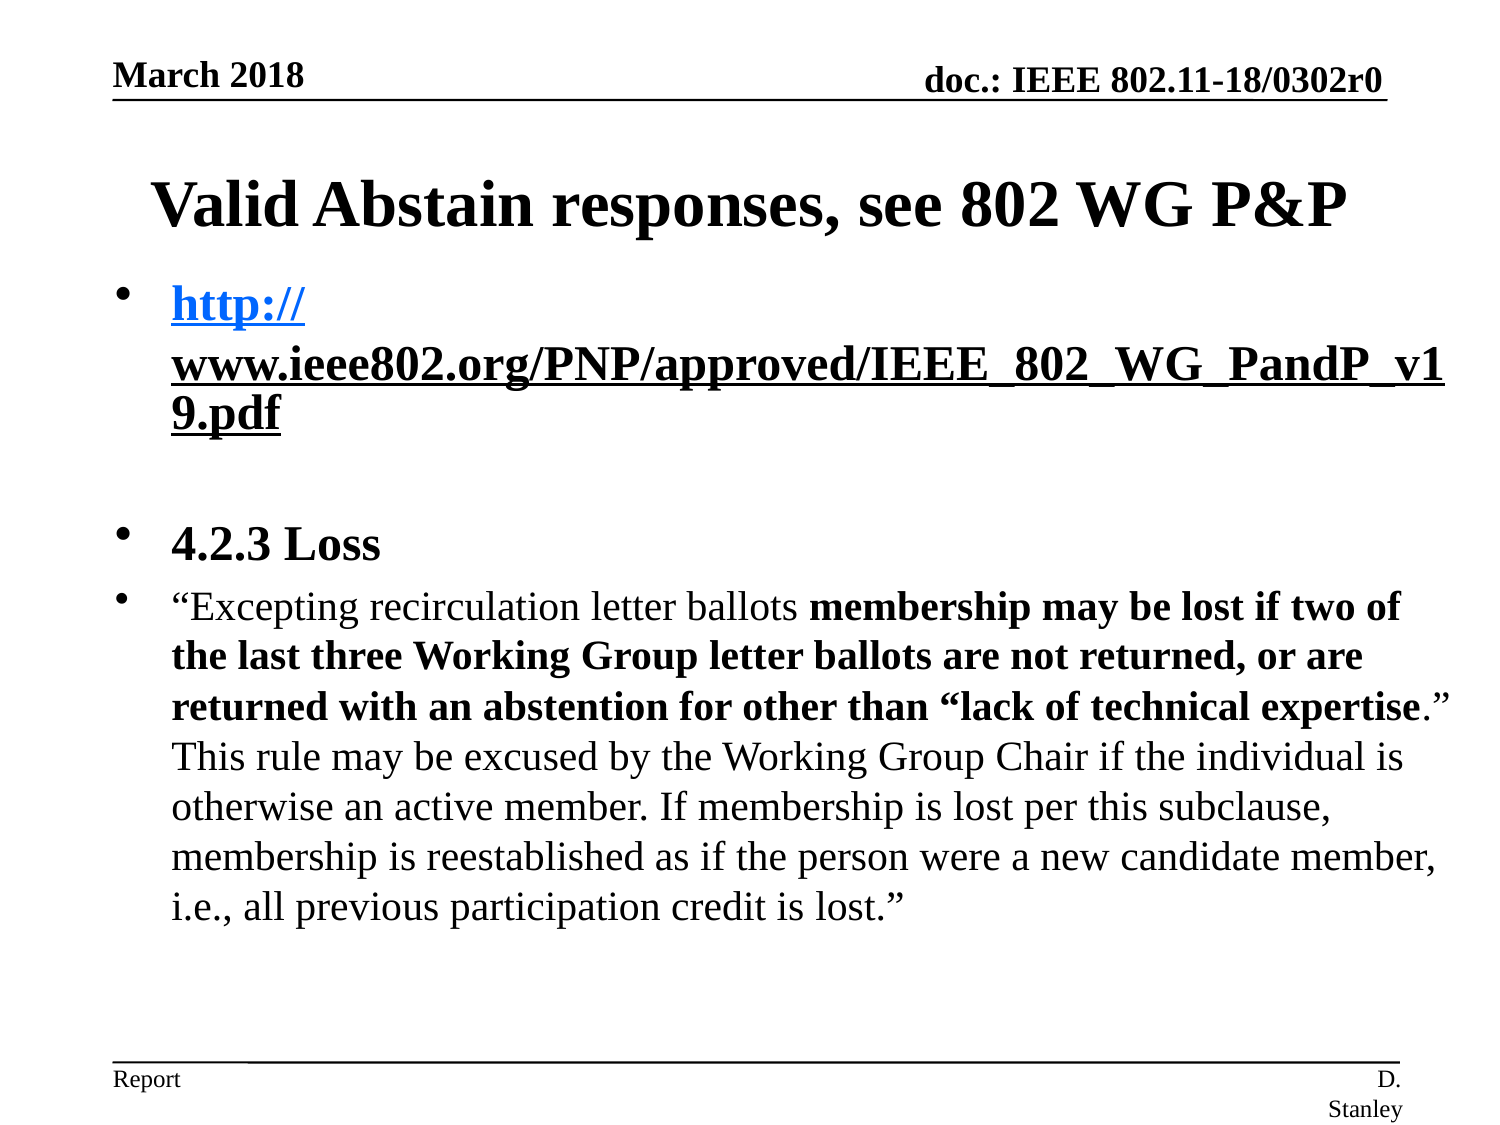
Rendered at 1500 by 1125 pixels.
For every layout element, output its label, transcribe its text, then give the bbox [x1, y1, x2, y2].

footer D. Stanley, HP Enterprise [1324, 1061, 1402, 1093]
list http://www.ieee802.org/PNP/approved/IEEE_802_WG_PandP_v19.pdf 4.2.3 Loss “Excepting recirculation letter ballots membership may be lost if two of the last three Working Group letter ballots are not returned, or are returned with an abstention for other than “lack of technical expertise.” This rule may be excused by the Working Group Chair if the individual is otherwise an active member. If membership is lost per this subclause, membership is reestablished as if the person were a new candidate member, i.e., all previous participation credit is lost.” [99, 262, 1476, 1026]
title Valid Abstain responses, see 802 WG P&P [24, 112, 1476, 288]
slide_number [112, 49, 401, 96]
